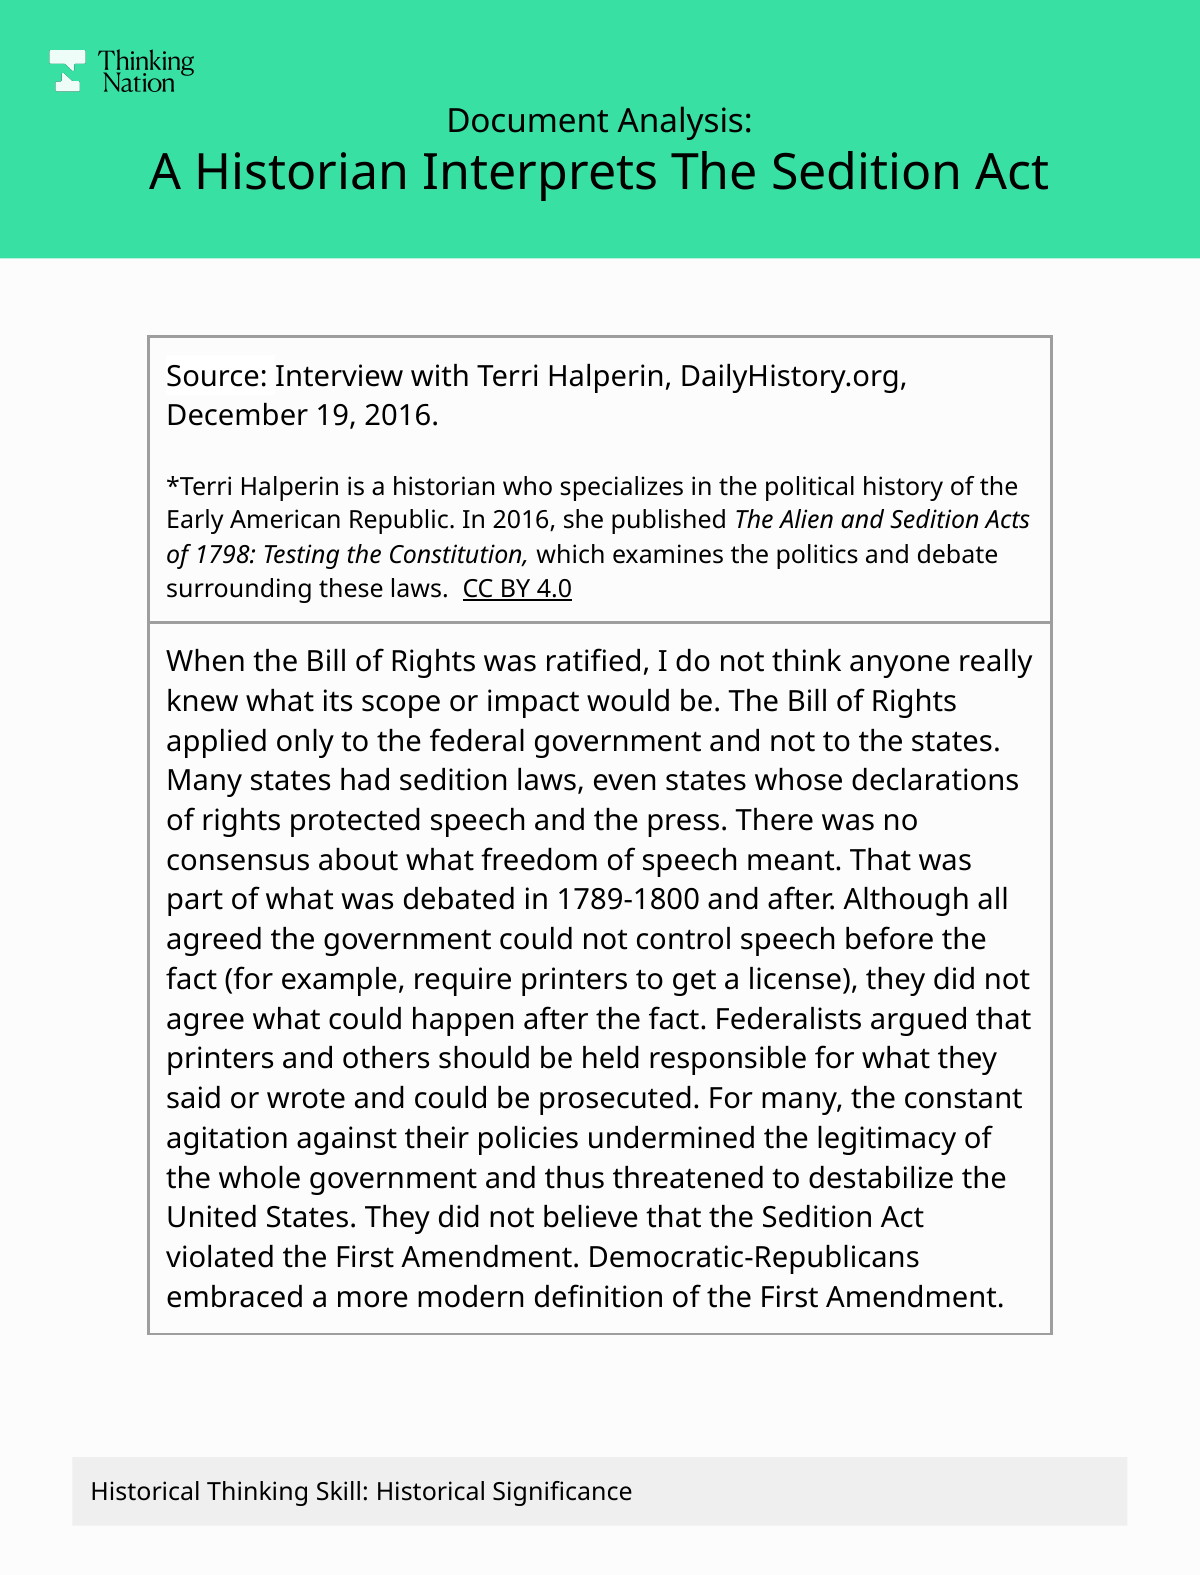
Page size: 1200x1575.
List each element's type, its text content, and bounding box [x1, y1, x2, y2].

table_cell When the Bill of Rights was ratified, I do not think anyone really knew what its scope or impact would be. The Bill of Rights applied only to the federal government and not to the states. Many states had sedition laws, even states whose declarations of rights protected speech and the press. There was no consensus about what freedom of speech meant. That was part of what was debated in 1789-1800 and after. Although all agreed the government could not control speech before the fact (for example, require printers to get a license), they did not agree what could happen after the fact. Federalists argued that printers and others should be held responsible for what they said or wrote and could be prosecuted. For many, the constant agitation against their policies undermined the legitimacy of the whole government and thus threatened to destabilize the United States. They did not believe that the Sedition Act violated the First Amendment. Democratic-Republicans embraced a more modern definition of the First Amendment. [150, 624, 1050, 1333]
text_box Document Analysis: A Historian Interprets The Sedition Act [0, 0, 1200, 259]
text_box Historical Thinking Skill: Historical Significance [72, 1457, 1128, 1526]
table_header Source: Interview with Terri Halperin, DailyHistory.org, December 19, 2016. *Terri Halperin is a historian who specializes in the political history of the Early American Republic. In 2016, she published The Alien and Sedition Acts of 1798: Testing the Constitution, which examines the politics and debate surrounding these laws. CC BY 4.0 [150, 338, 1050, 621]
picture [33, 35, 199, 105]
